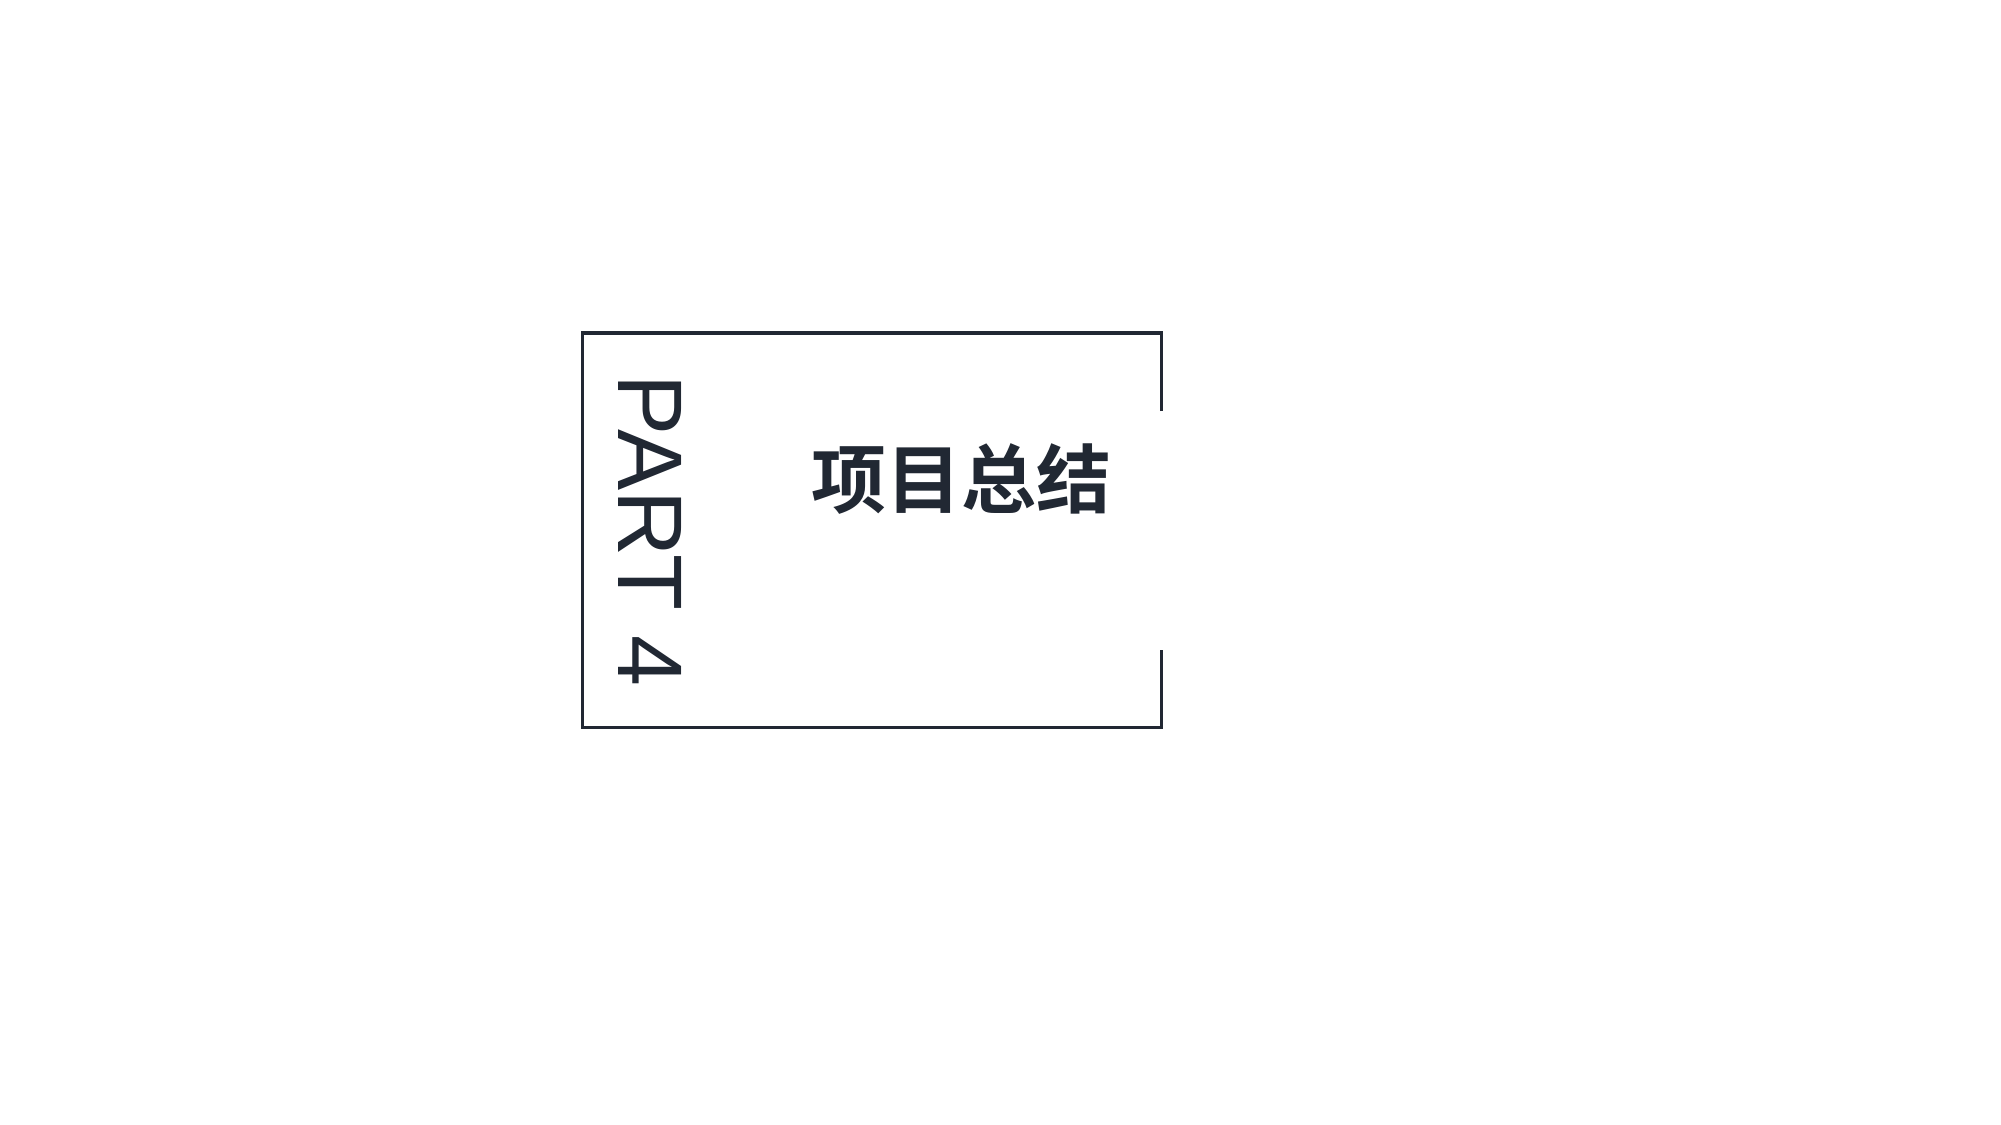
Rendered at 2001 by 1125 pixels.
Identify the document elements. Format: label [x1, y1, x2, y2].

text_box [582, 332, 1418, 728]
